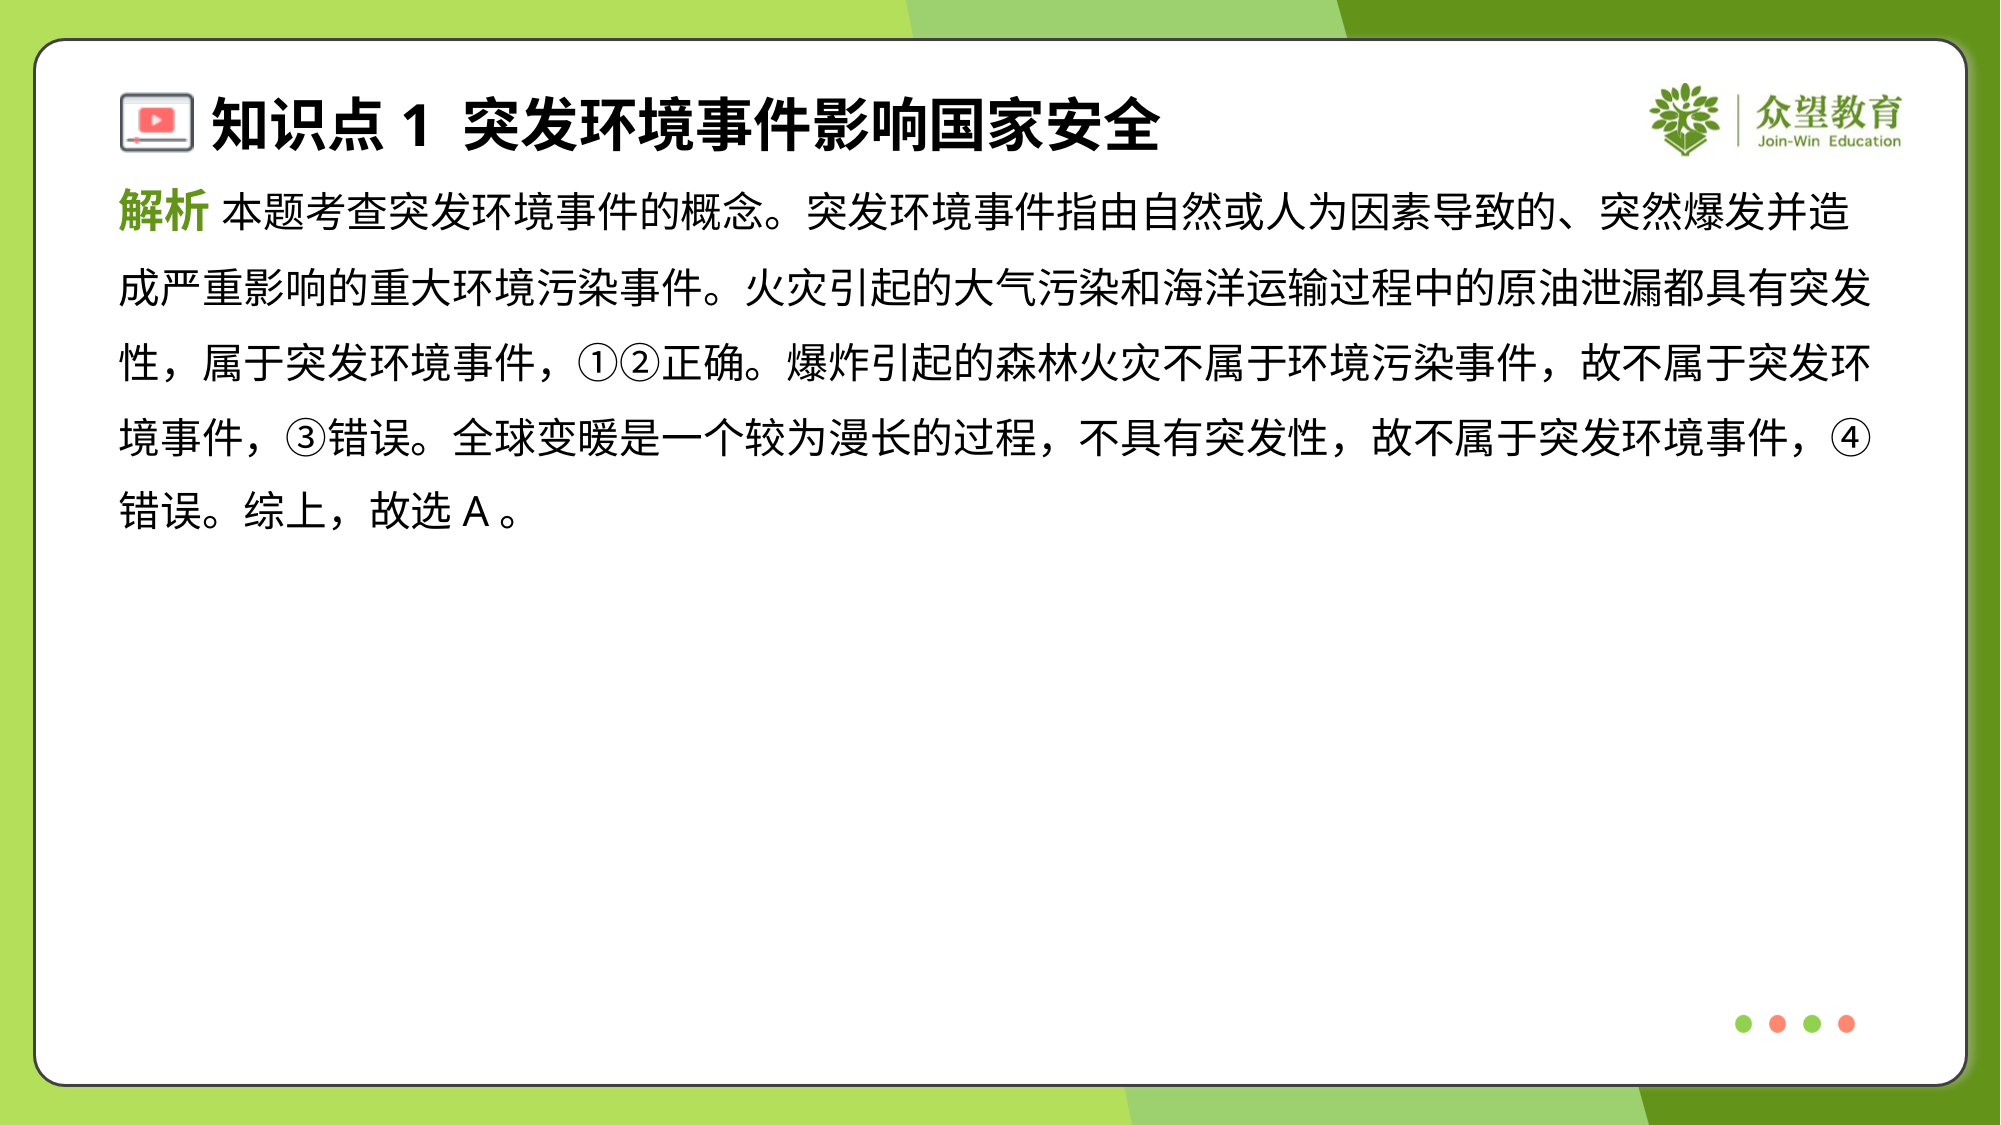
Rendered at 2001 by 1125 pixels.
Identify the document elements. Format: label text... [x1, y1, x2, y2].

picture [0, 0, 2000, 1125]
text_box 解析 本题考查突发环境事件的概念。突发环境事件指由自然或人为因素导致的、突然爆发并造 成严重影响的重大环境污染事件。火灾引起的大气污染和海洋运输过程中的原油泄漏都具有突发 性，属于突发环境事件，①②正确。爆炸引起的森林火灾不属于环境污染事件，故不属于突发环 境事件，③错误。全球变暖是一个较为漫长的过程，不具有突发性，故不属于突发环境事件，④ 错误。综上，故选A。 [118, 159, 1883, 527]
